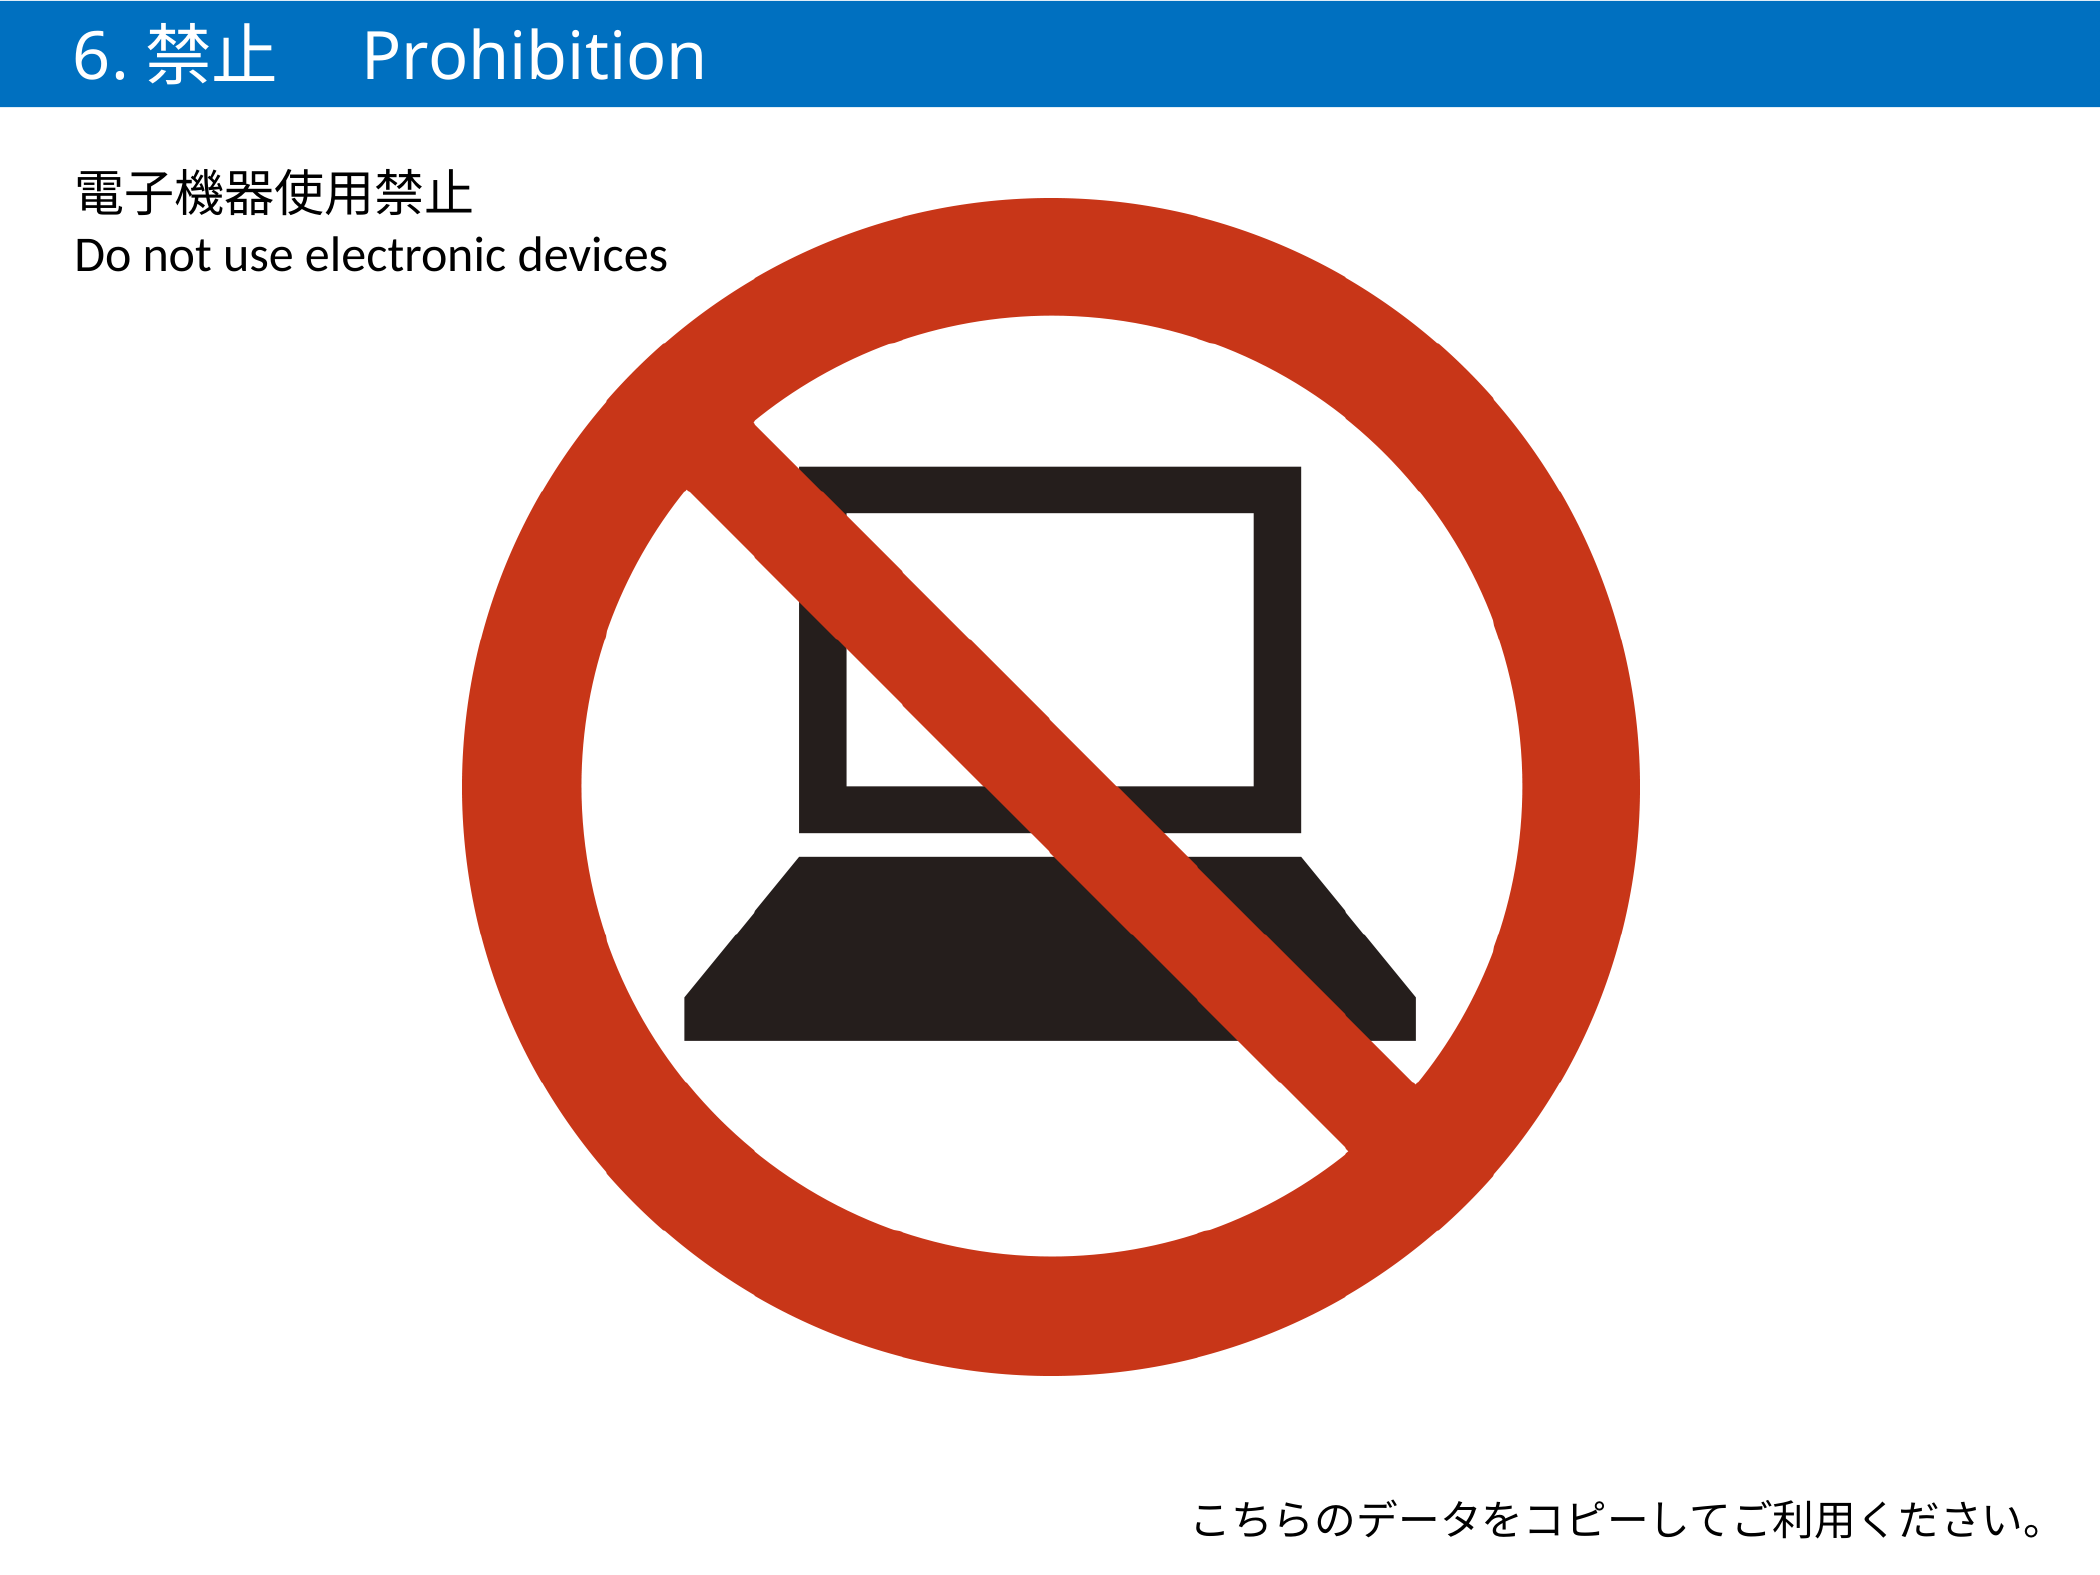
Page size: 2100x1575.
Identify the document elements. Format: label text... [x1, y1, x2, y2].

text_box 電子機器使用禁止 Do not use electronic devices [59, 153, 684, 289]
picture [459, 196, 1641, 1378]
text_box こちらのデータをコピーしてご利用ください。 [1174, 1486, 2081, 1552]
text_box 6.禁止 Prohibition [58, 5, 724, 101]
text_box [0, 0, 2100, 108]
